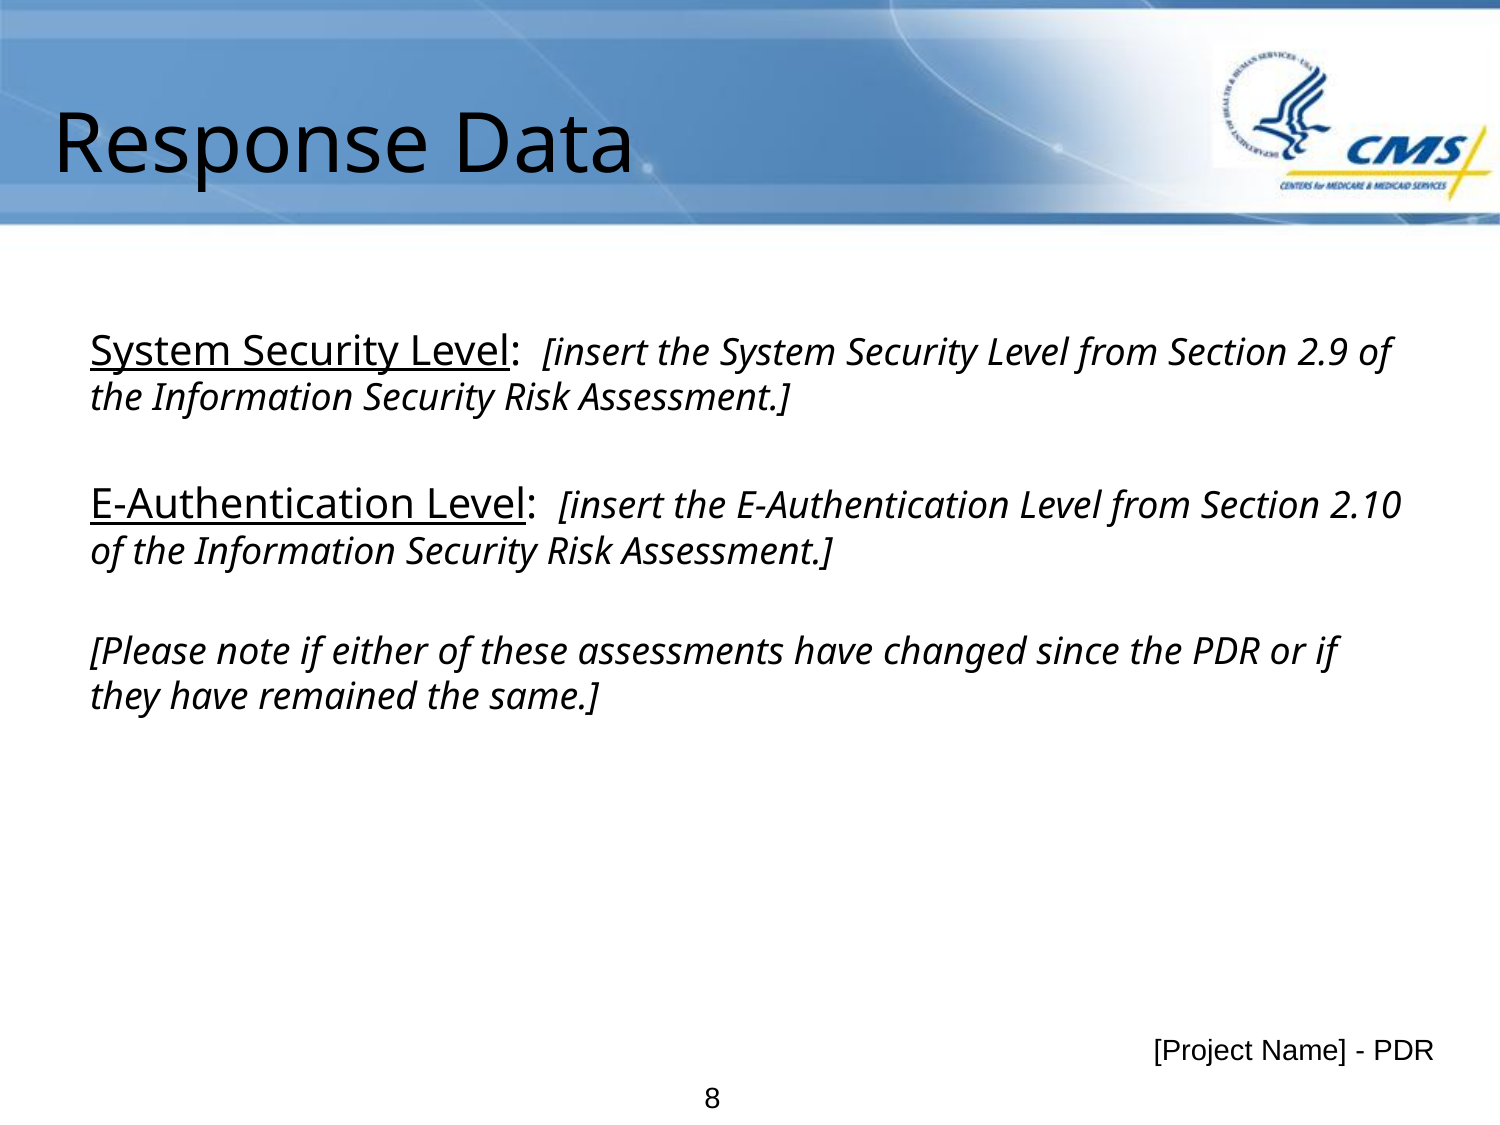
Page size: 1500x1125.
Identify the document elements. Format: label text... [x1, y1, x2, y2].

picture [0, 0, 1500, 1125]
slide_number 7 [537, 1071, 888, 1125]
footer [Project Name] - PDR [974, 1023, 1451, 1103]
text_box Response Data [37, 45, 1388, 233]
text_box System Security Level: [insert the System Security Level from Section 2.9 of the Information Security Risk Assessment.] E-Authentication Level: [insert the E-Authentication Level from Section 2.10 of the Information Security Risk Assessment.] [Please note if either of these assessments have changed since the PDR or if they have remained the same.] [74, 262, 1425, 1005]
